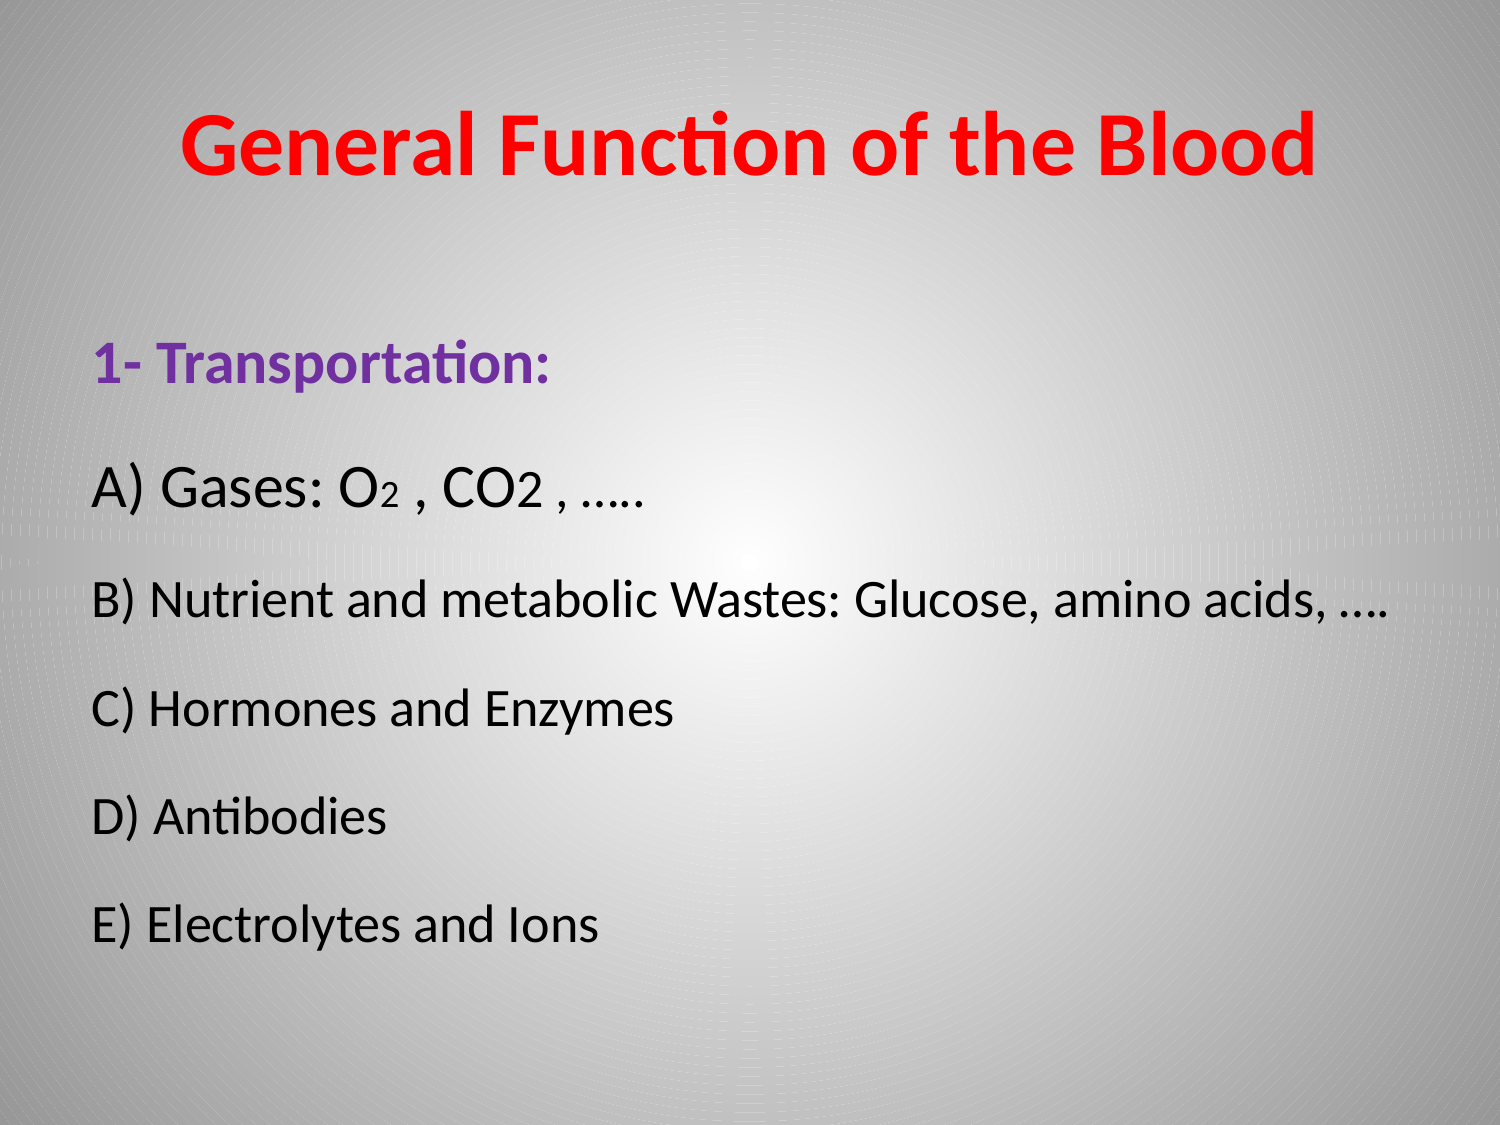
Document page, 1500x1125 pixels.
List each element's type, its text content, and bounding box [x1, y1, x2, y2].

list 1- Transportation: A) Gases: O2 , CO2 , ….. B) Nutrient and metabolic Wastes: Glucose, amino acids, …. C) Hormones and Enzymes D) Antibodies E) Electrolytes and Ions [76, 314, 1427, 1057]
title General Function of the Blood [75, 45, 1425, 233]
